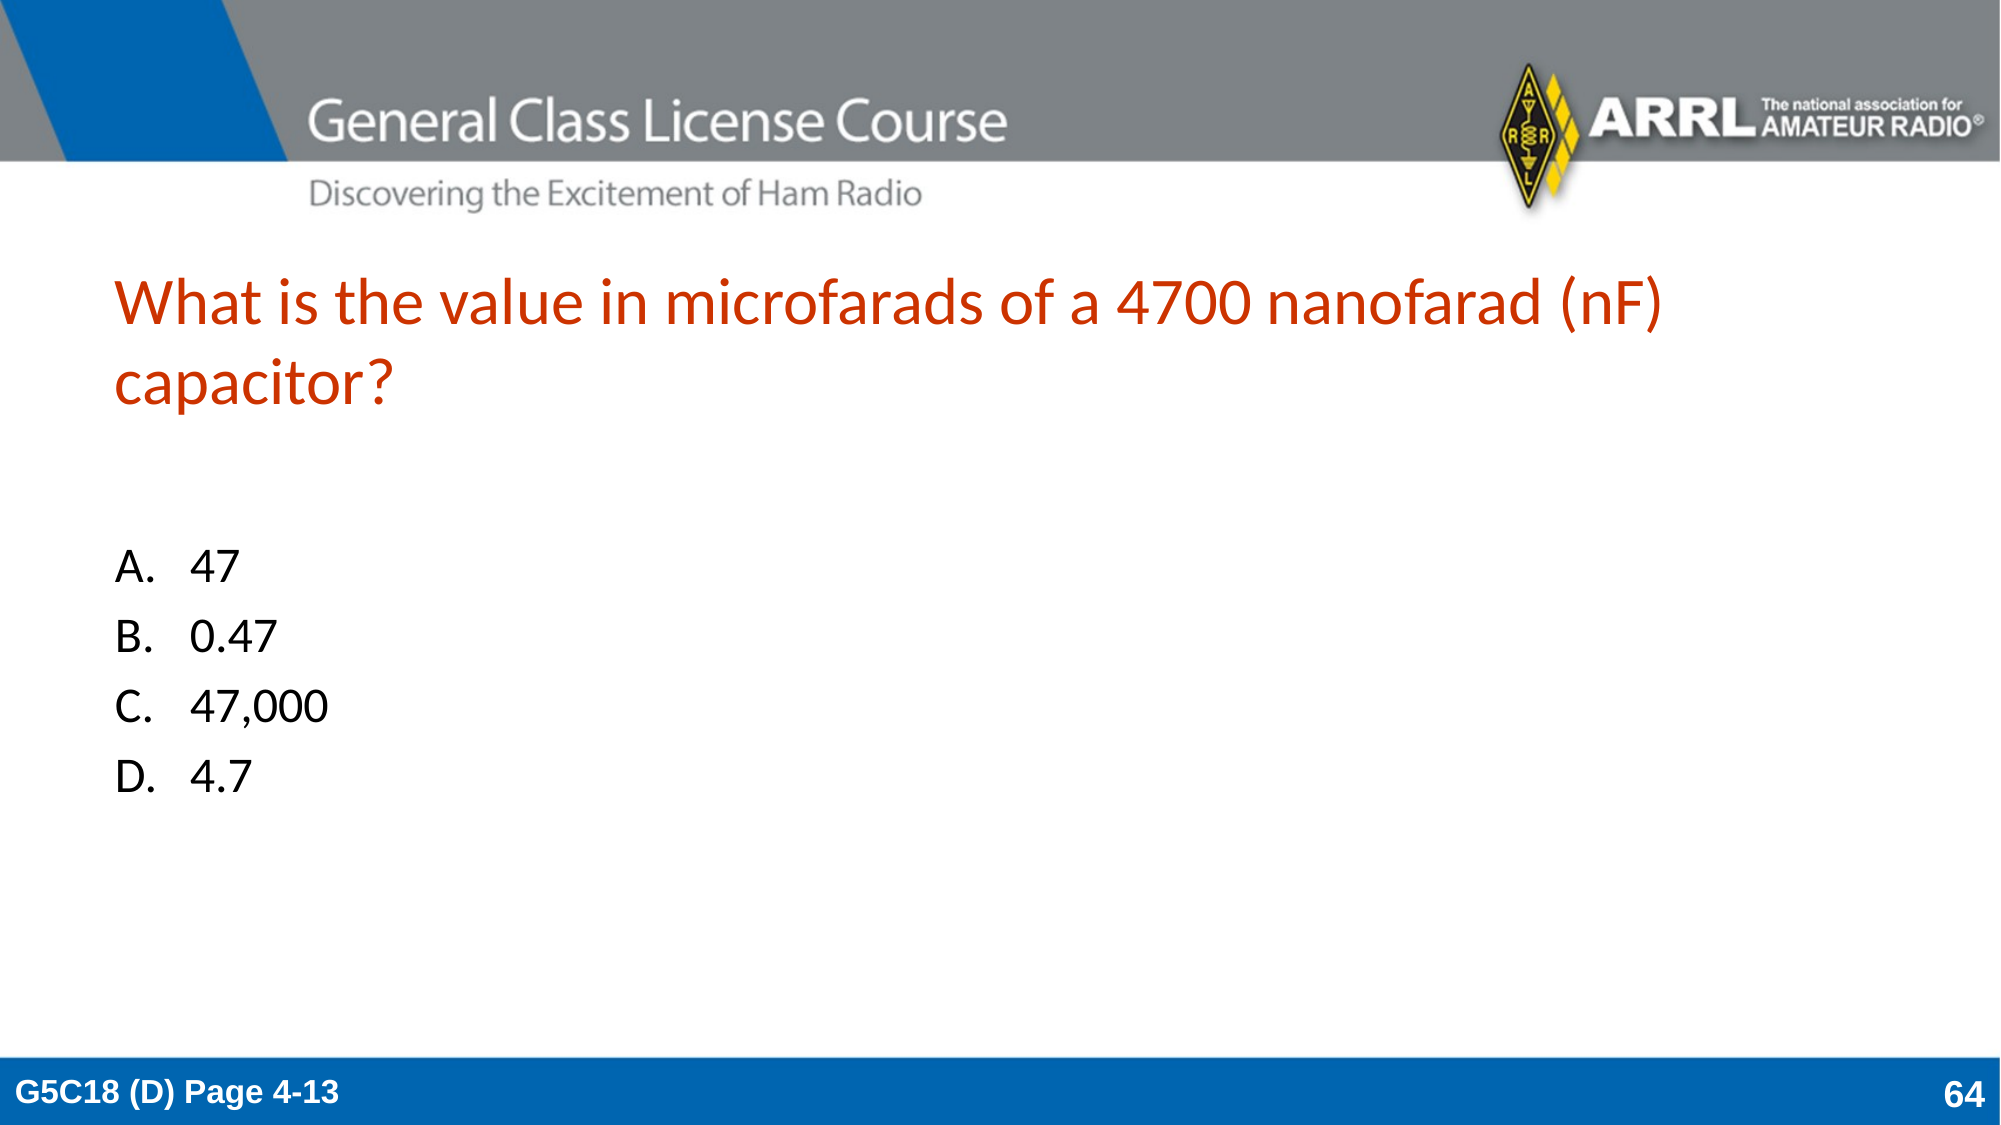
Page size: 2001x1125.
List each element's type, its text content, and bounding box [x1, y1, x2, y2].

picture [0, 0, 2001, 1125]
text_box 64 [1875, 1062, 2000, 1123]
list 47 0.47 47,000 4.7 [99, 525, 1900, 1005]
title What is the value in microfarads of a 4700 nanofarad (nF) capacitor? [99, 249, 1900, 388]
text_box G5C18 (D) Page 4-13 [0, 1062, 1313, 1118]
